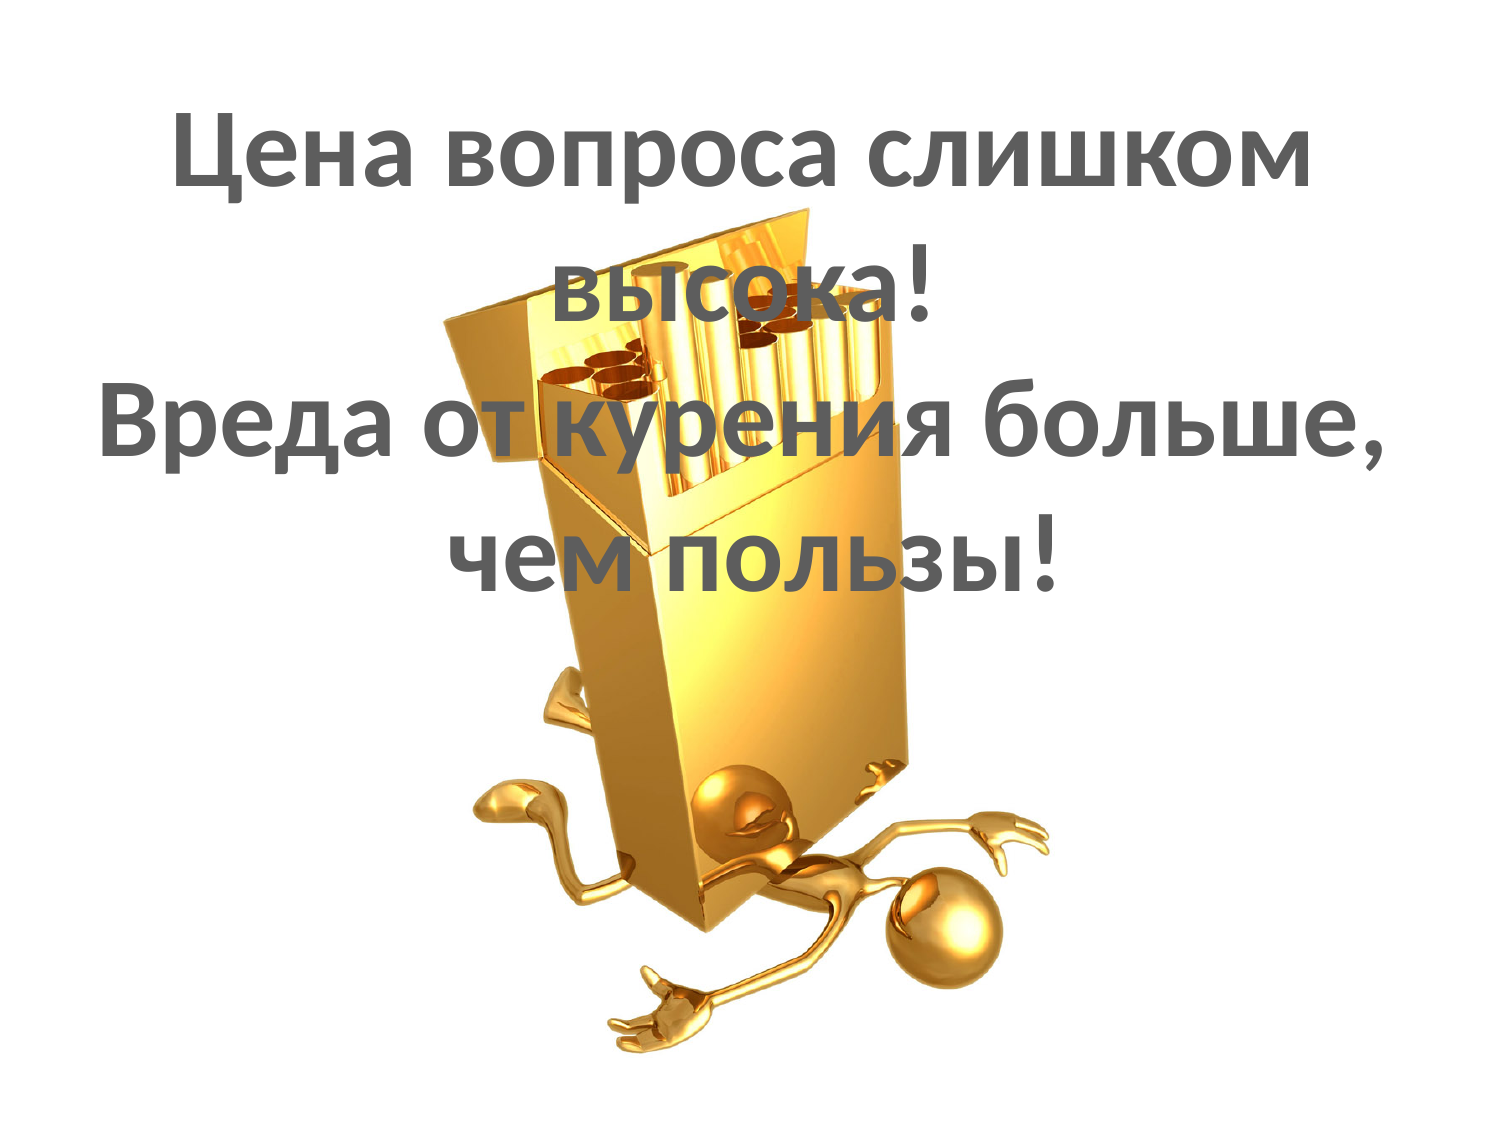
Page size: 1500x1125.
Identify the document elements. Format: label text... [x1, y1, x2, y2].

text_box Цена вопроса слишком высока! Вреда от курения больше, чем пользы! [81, 66, 1431, 622]
picture [396, 203, 1081, 1059]
